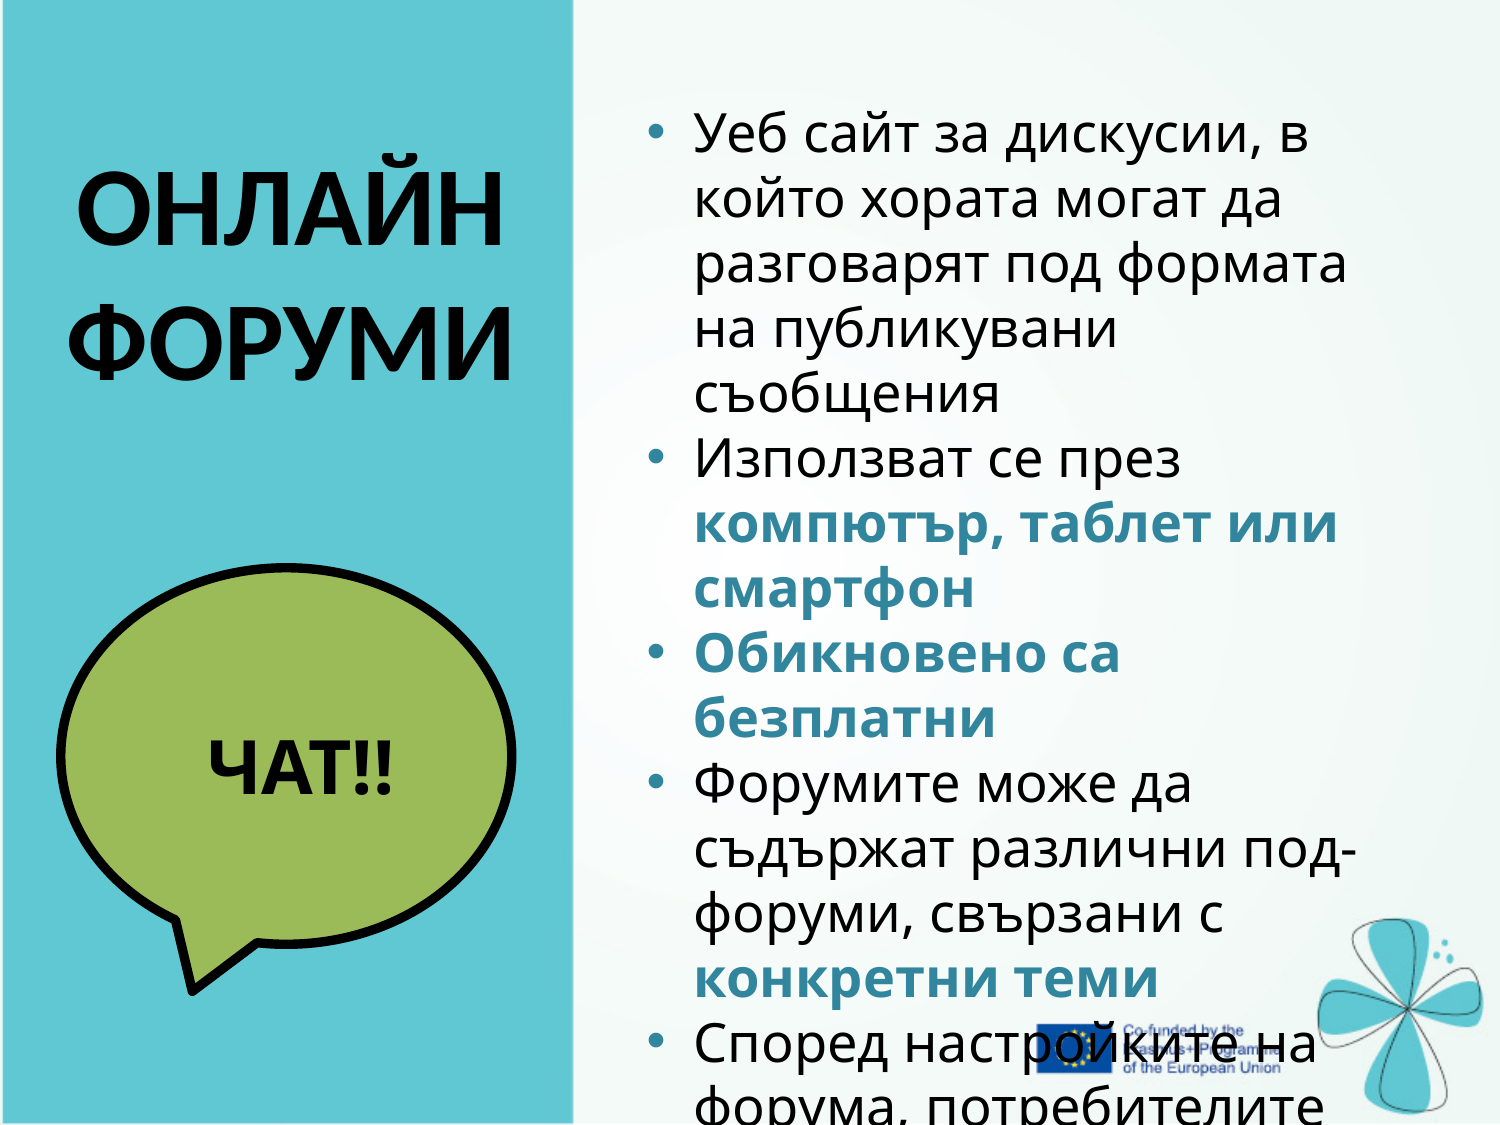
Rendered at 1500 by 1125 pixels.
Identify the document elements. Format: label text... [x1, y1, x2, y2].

text_box ЧАТ!! [147, 711, 455, 817]
text_box ОНЛАЙН ФОРУМИ [29, 125, 554, 411]
picture [0, 0, 1500, 1125]
text_box [58, 565, 514, 994]
text_box Уеб сайт за дискусии, в който хората могат да разговарят под формата на публикувани съобщения Използват се през компютър, таблет или смартфон Обикновено са безплатни Форумите може да съдържат различни под-форуми, свързани с конкретни теми Според настройките на форума, потребителите може да са регистрирани или анонимни [631, 91, 1437, 1125]
